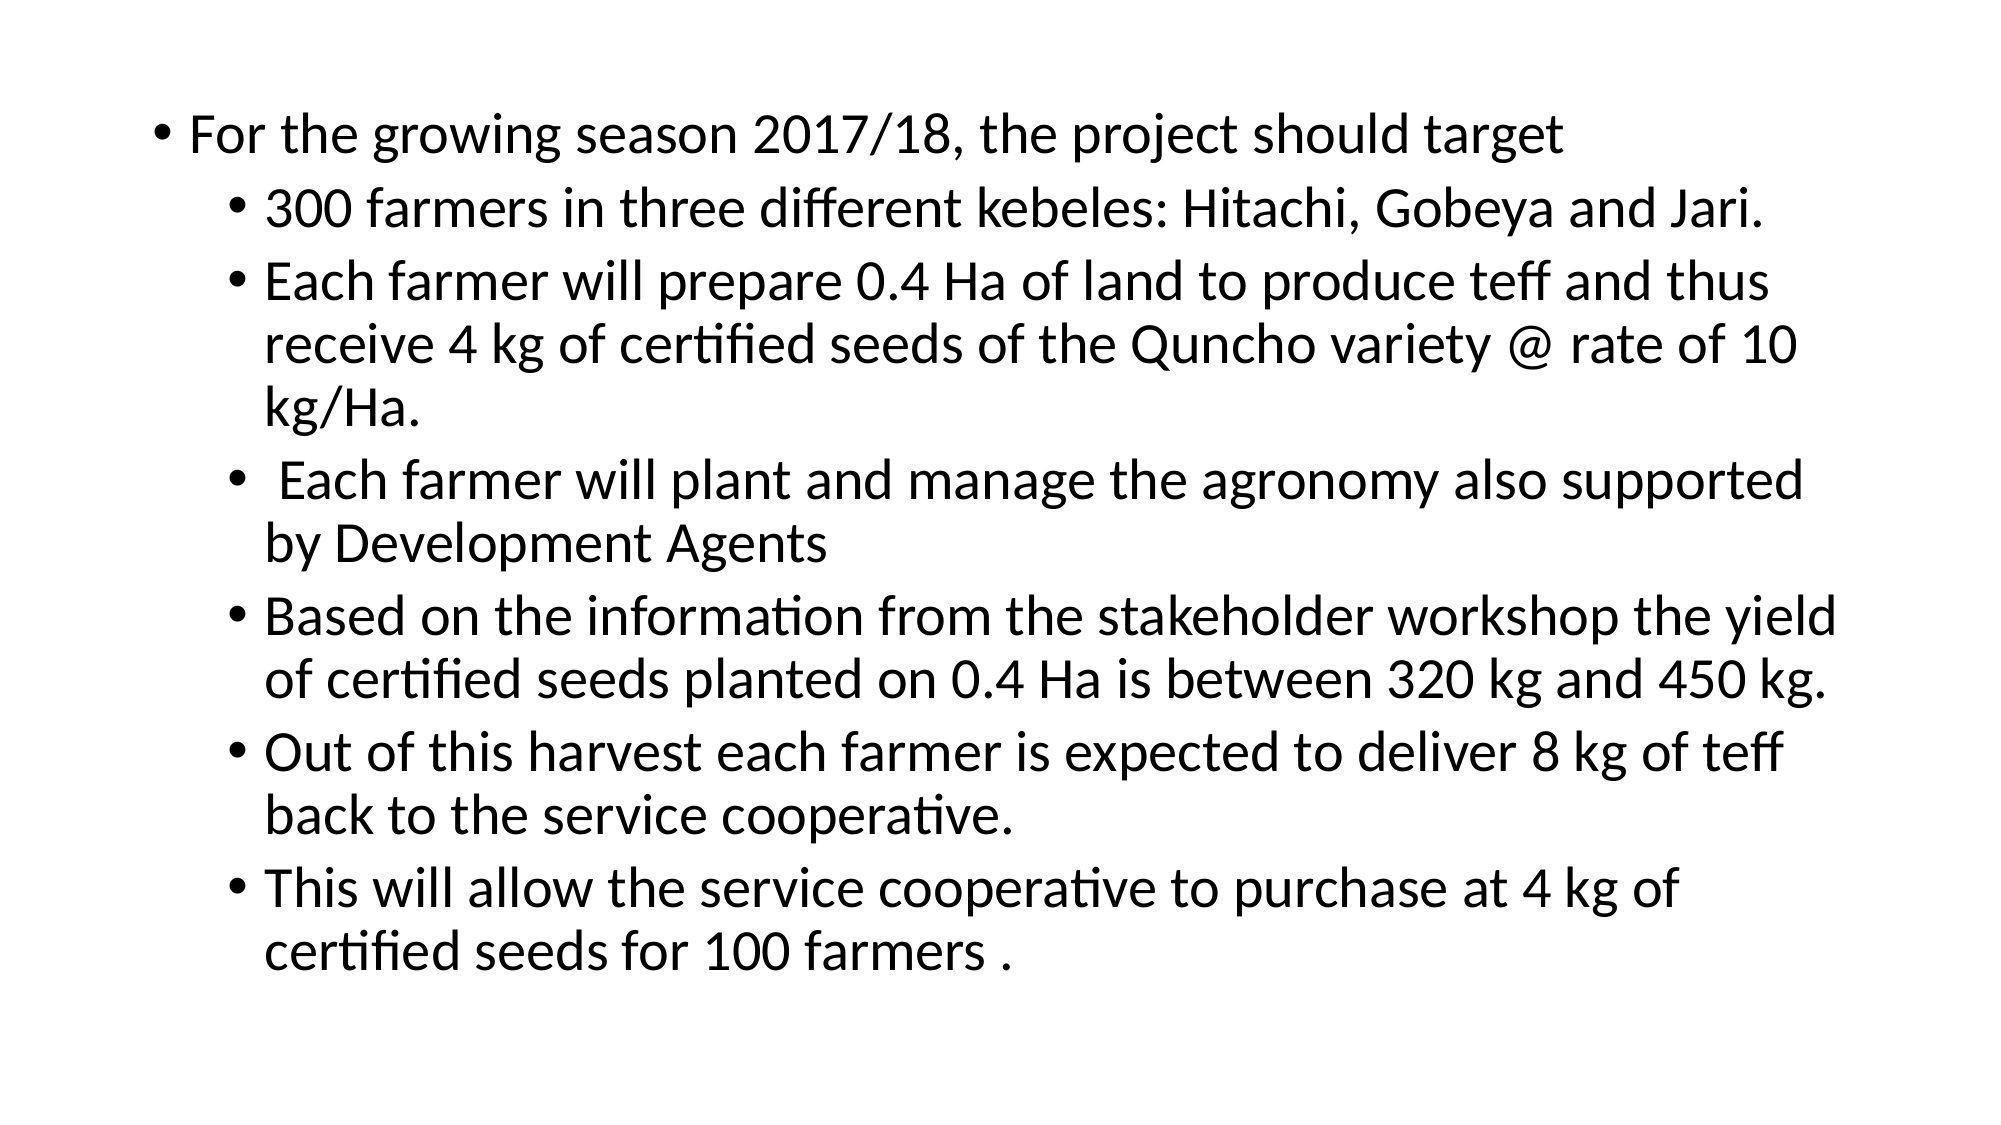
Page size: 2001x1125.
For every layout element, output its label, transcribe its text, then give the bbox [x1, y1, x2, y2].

list For the growing season 2017/18, the project should target 300 farmers in three different kebeles: Hitachi, Gobeya and Jari. Each farmer will prepare 0.4 Ha of land to produce teff and thus receive 4 kg of certified seeds of the Quncho variety @ rate of 10 kg/Ha. Each farmer will plant and manage the agronomy also supported by Development Agents Based on the information from the stakeholder workshop the yield of certified seeds planted on 0.4 Ha is between 320 kg and 450 kg. Out of this harvest each farmer is expected to deliver 8 kg of teff back to the service cooperative. This will allow the service cooperative to purchase at 4 kg of certified seeds for 100 farmers . [137, 96, 1863, 1014]
